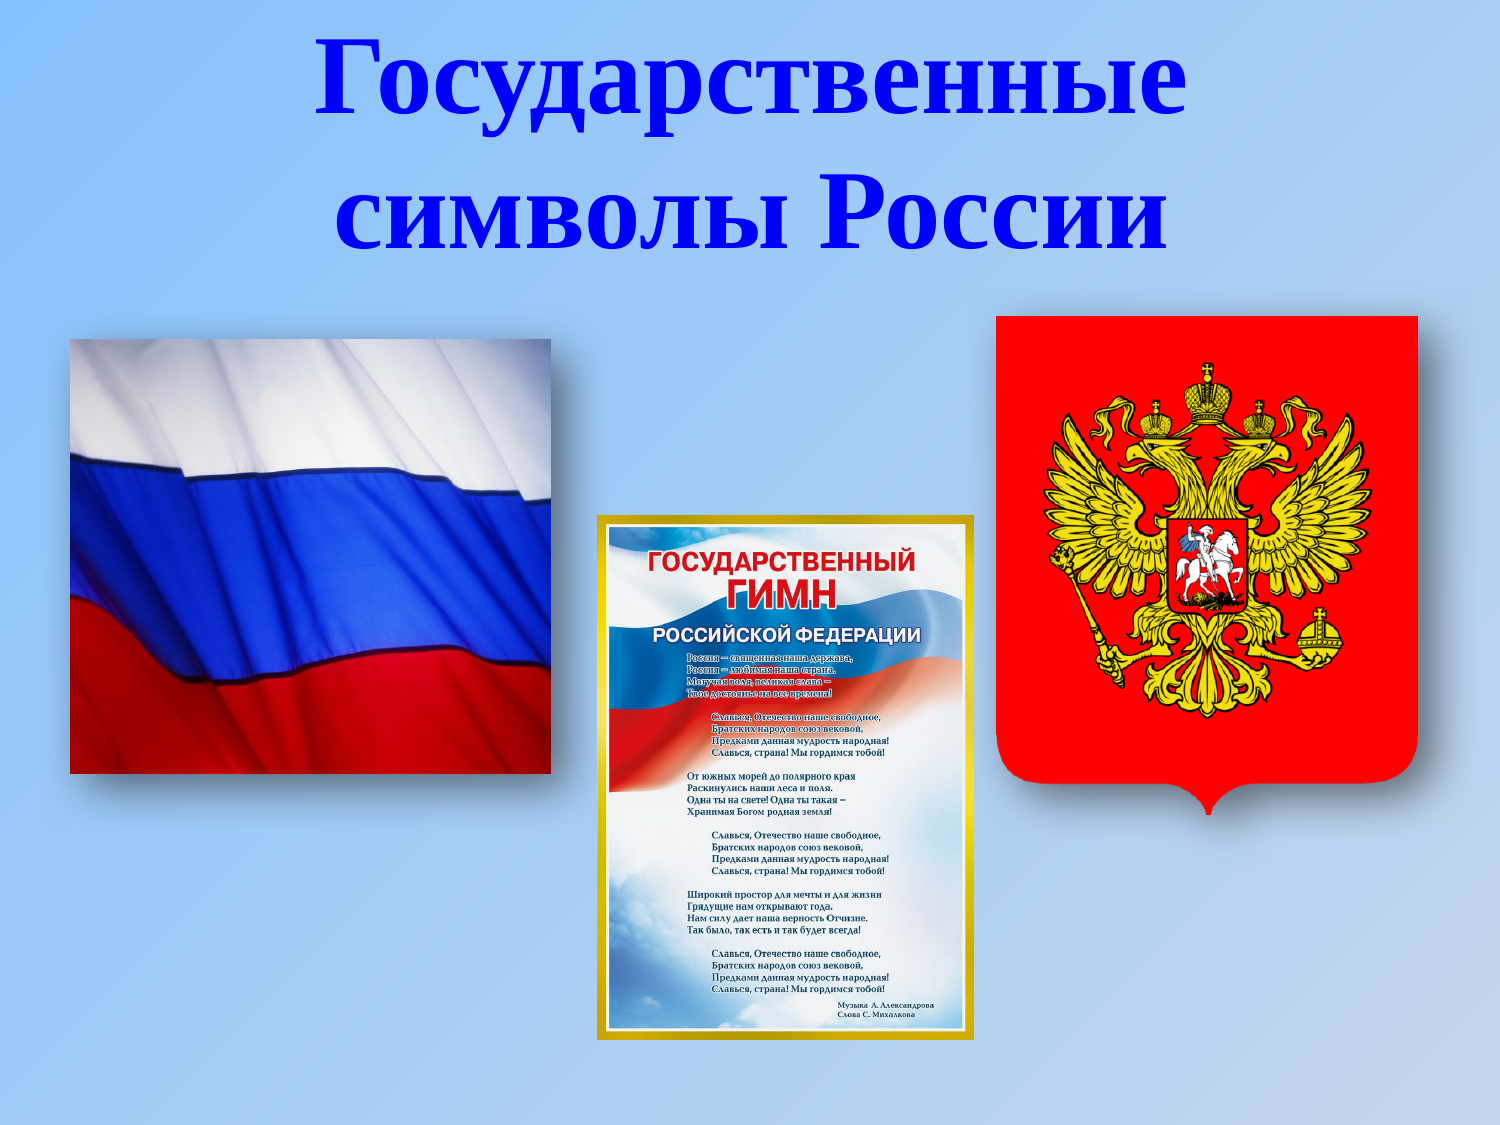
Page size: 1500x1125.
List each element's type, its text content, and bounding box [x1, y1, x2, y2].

picture [597, 515, 974, 1040]
picture [70, 339, 552, 774]
title Государственные символы России [76, 42, 1428, 231]
picture [995, 316, 1419, 816]
